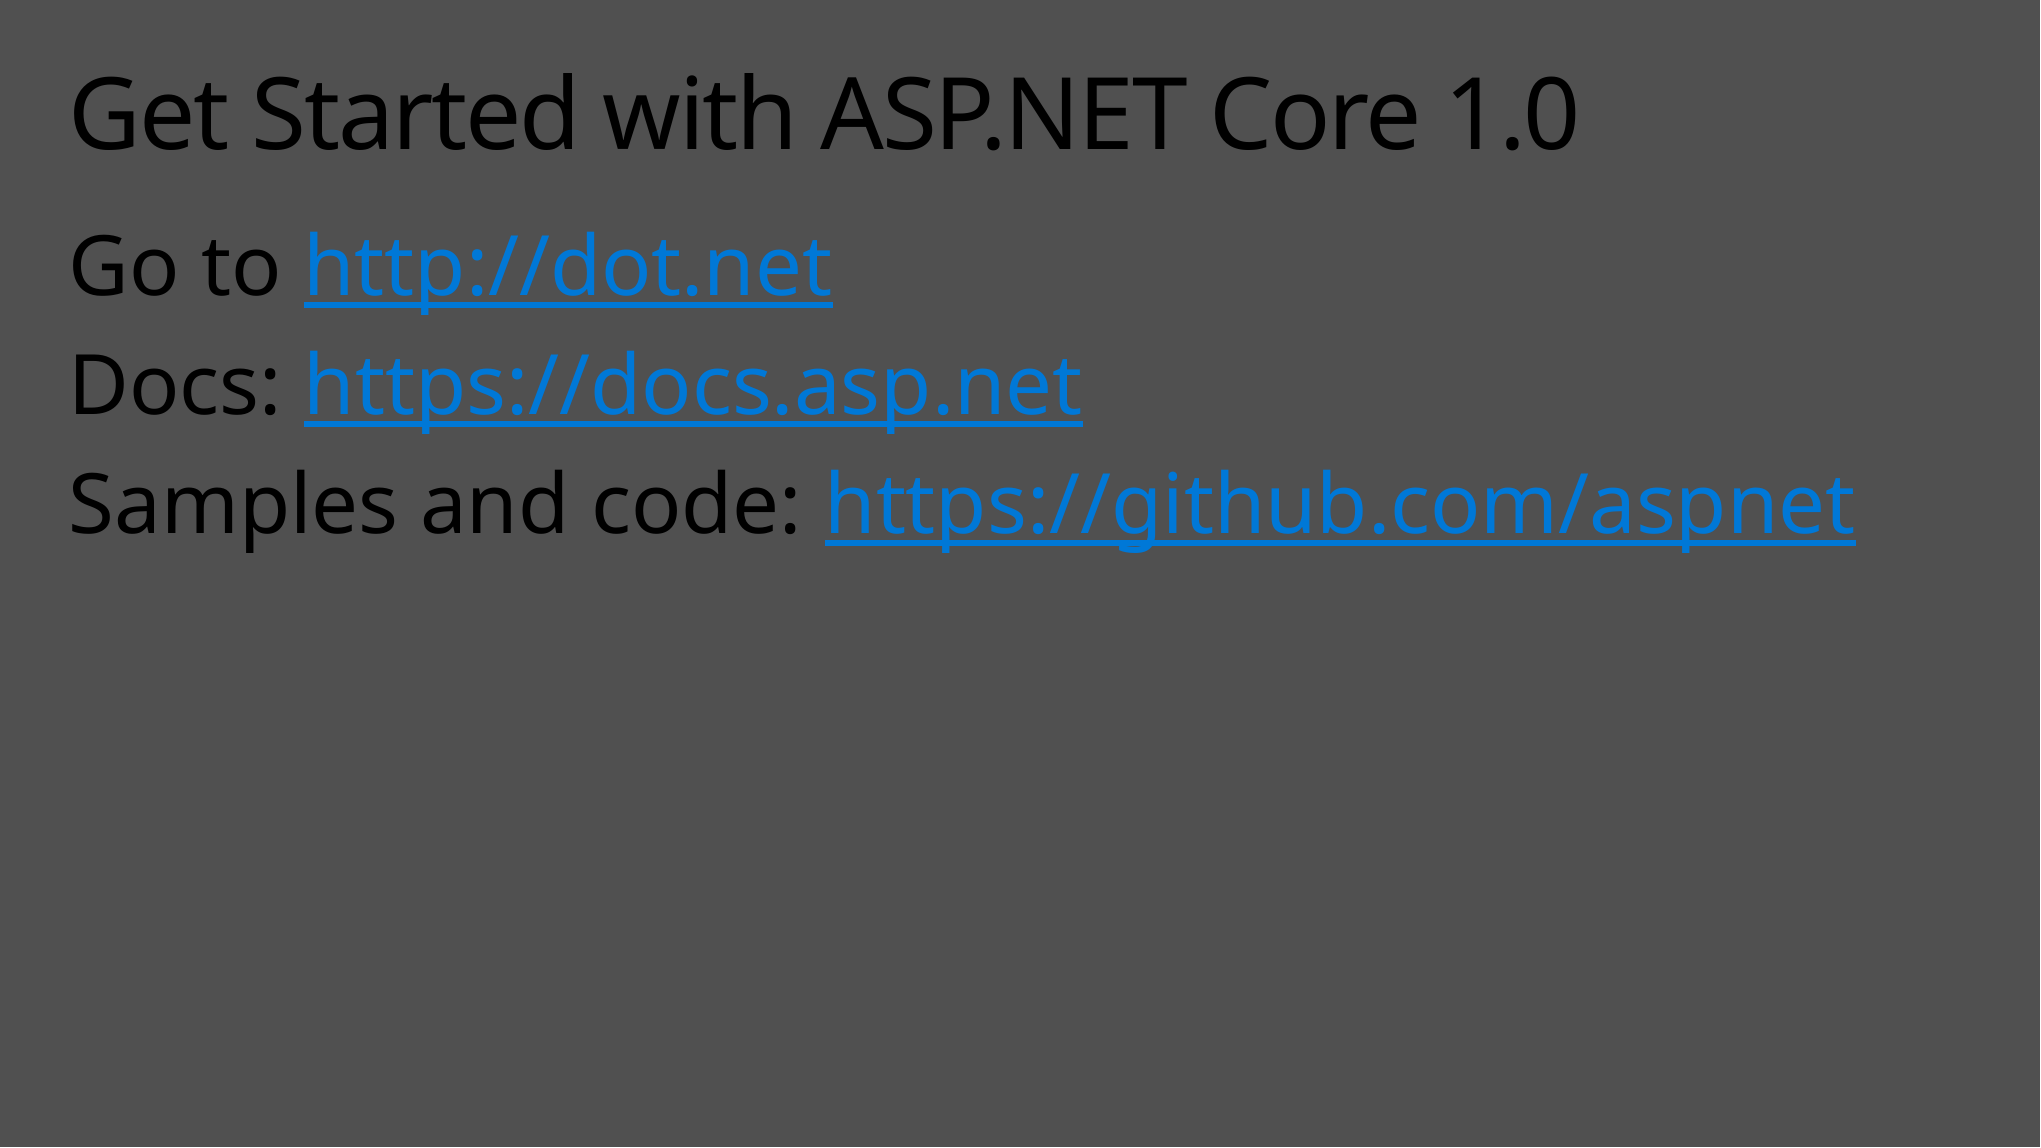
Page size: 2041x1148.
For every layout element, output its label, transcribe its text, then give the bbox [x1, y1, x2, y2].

title Get Started with ASP.NET Core 1.0 [45, 48, 1996, 198]
list Go to http://dot.net Docs: https://docs.asp.net Samples and code: https://github.com/aspnet [45, 198, 1996, 543]
